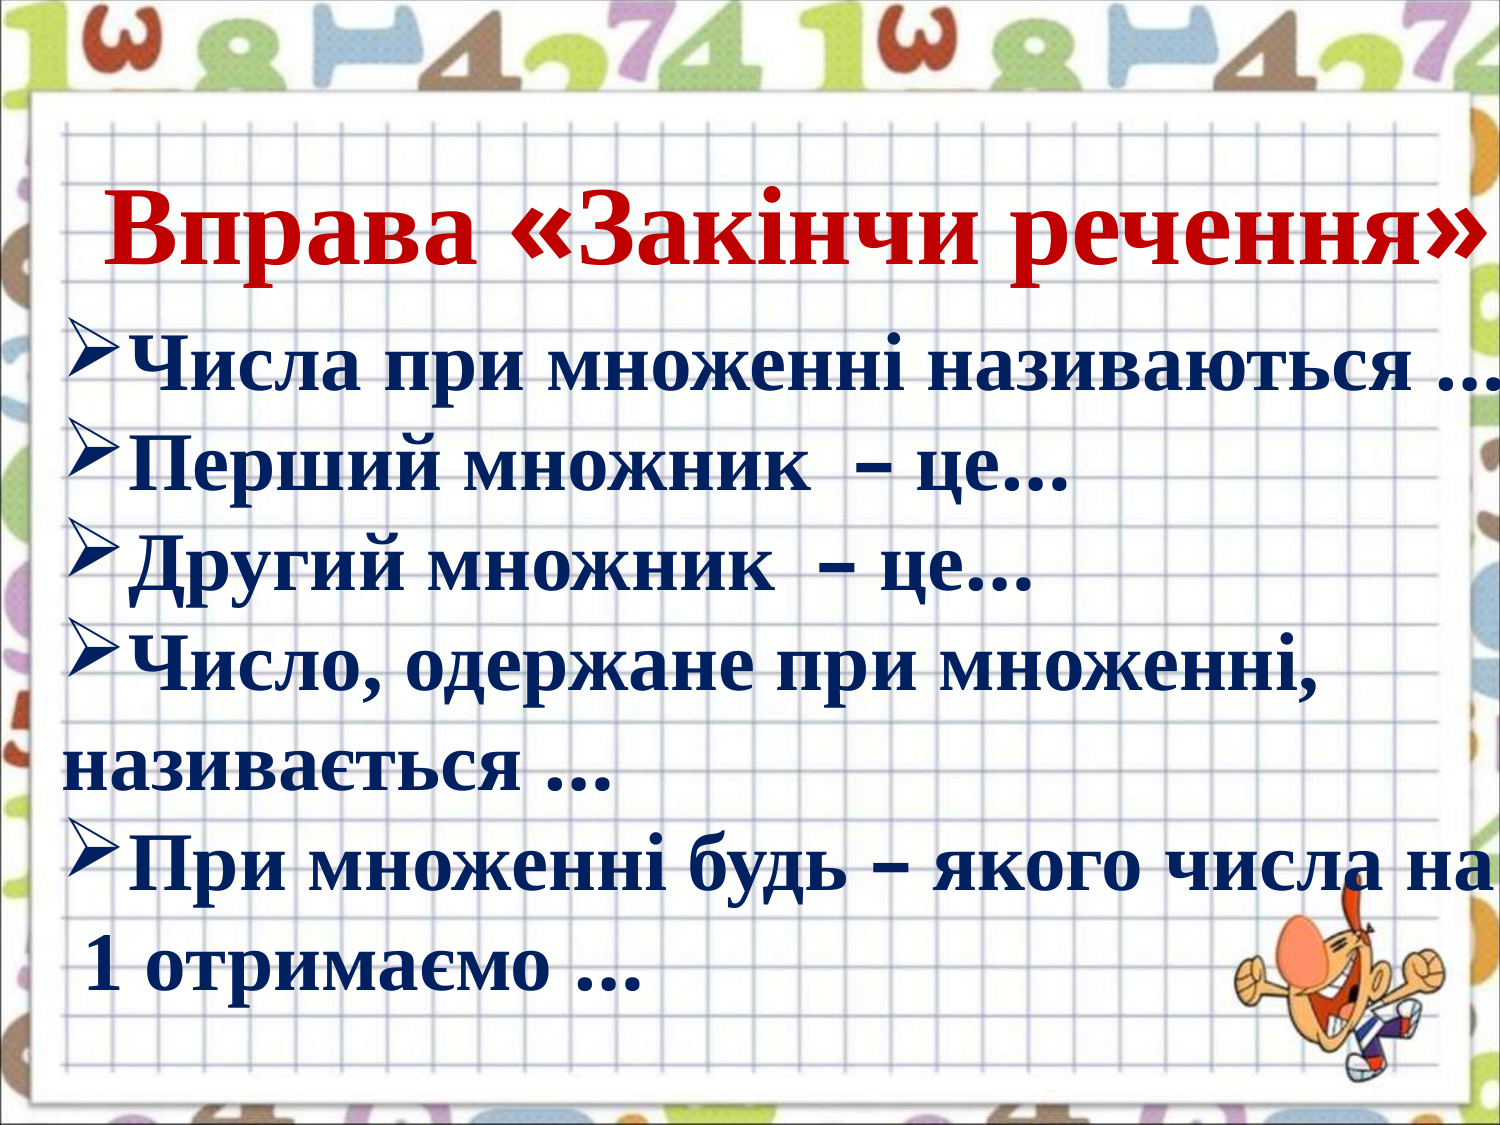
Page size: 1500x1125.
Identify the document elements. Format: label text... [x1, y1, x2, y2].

text_box Вправа «Закінчи речення» Числа при множенні називаються … Перший множник – це… Другий множник – це… Число, одержане при множенні, називається … При множенні будь – якого числа на 1 отримаємо … [46, 144, 1500, 1015]
picture [0, 0, 1500, 1125]
